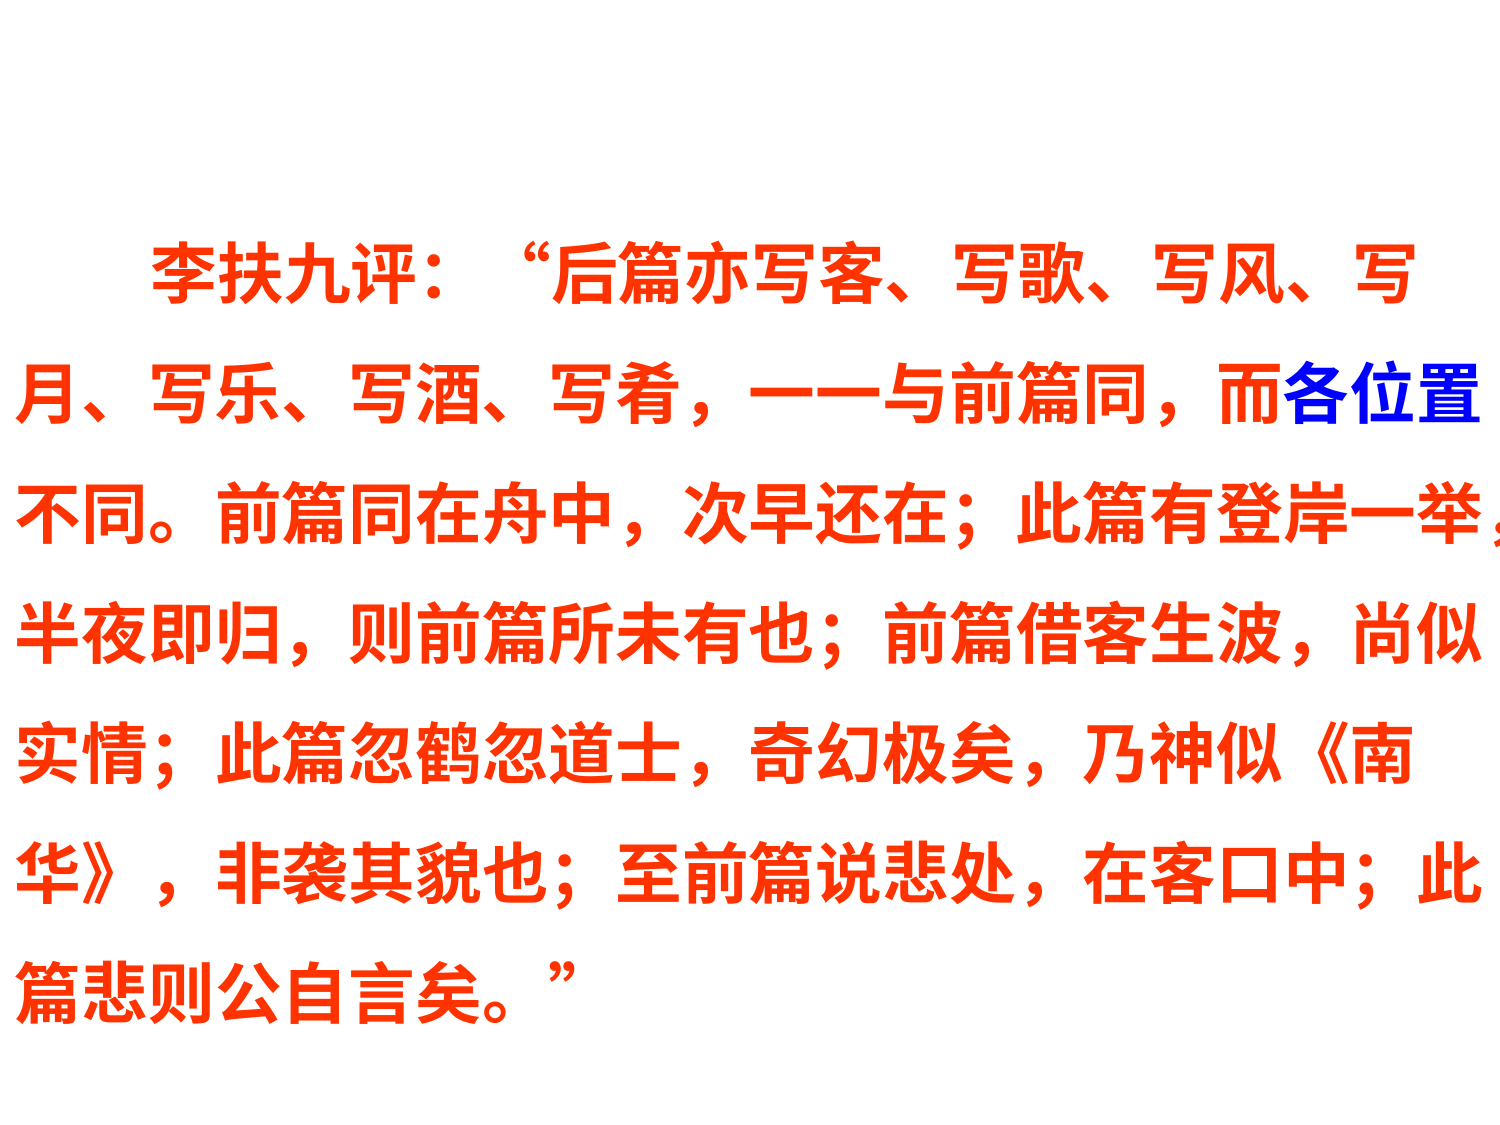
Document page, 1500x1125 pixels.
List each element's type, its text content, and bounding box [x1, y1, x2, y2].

text_box 李扶九评：“后篇亦写客、写歌、写风、写月、写乐、写酒、写肴，一一与前篇同，而各位置不同。前篇同在舟中，次早还在；此篇有登岸一举，半夜即归，则前篇所未有也；前篇借客生波，尚似实情；此篇忽鹤忽道士，奇幻极矣，乃神似《南华》，非袭其貌也；至前篇说悲处，在客口中；此篇悲则公自言矣。” [0, 184, 1500, 1039]
